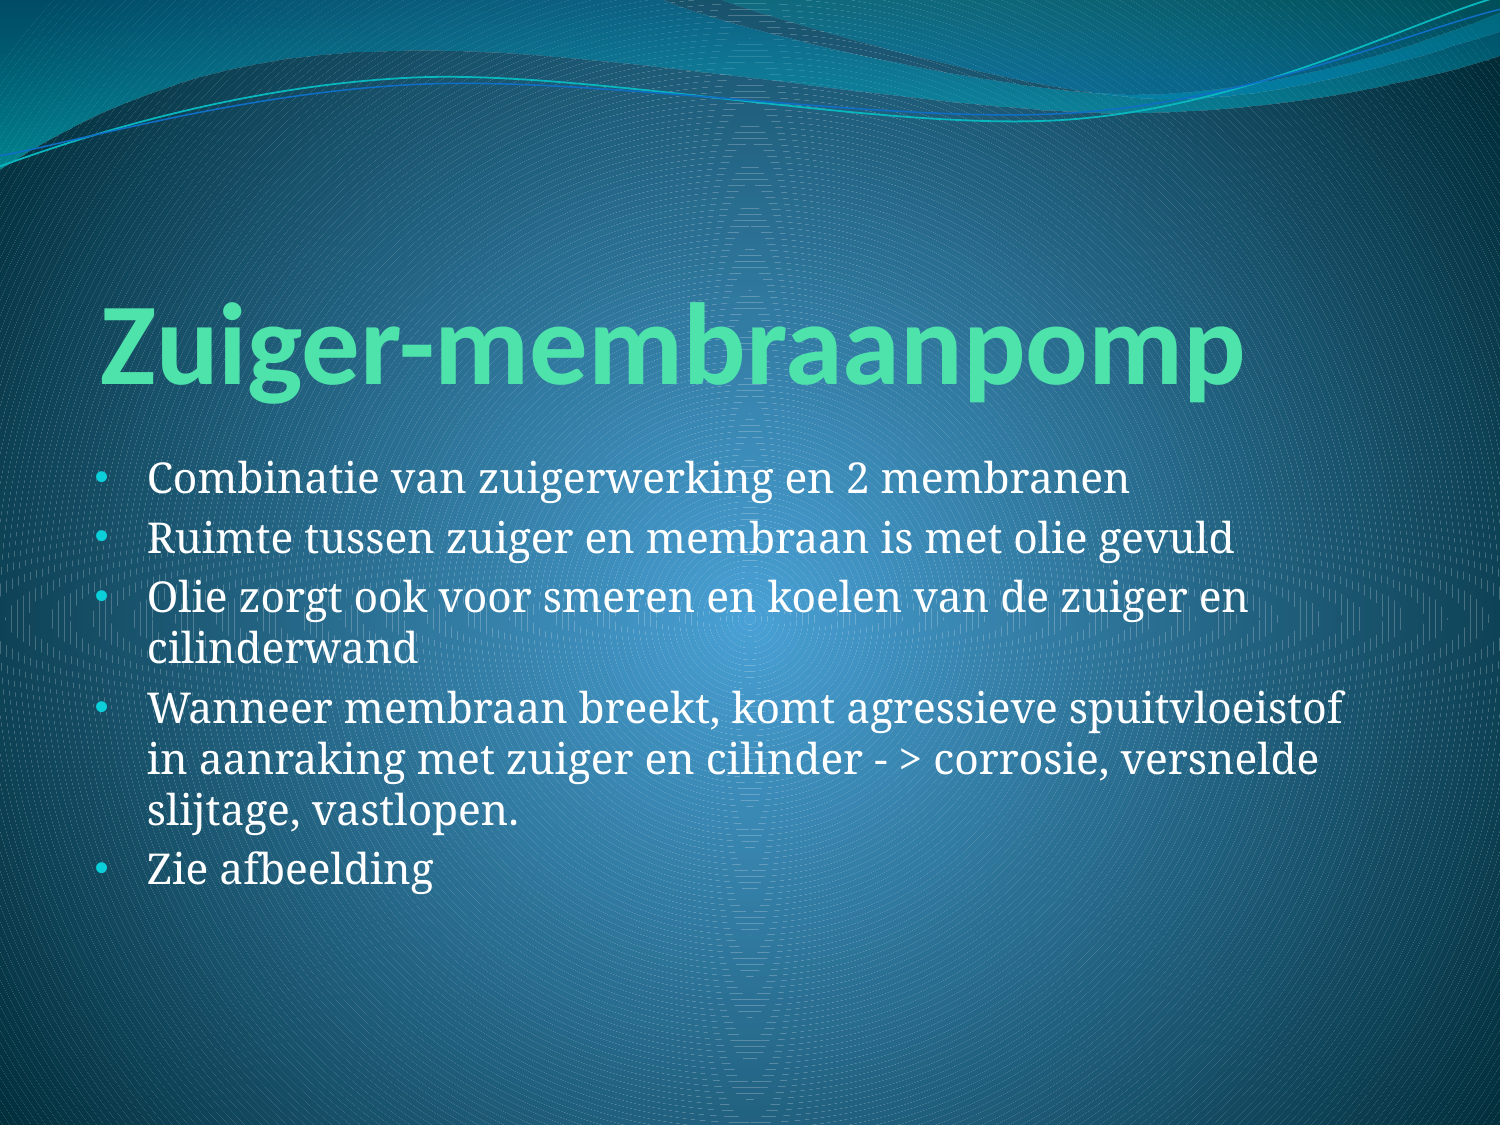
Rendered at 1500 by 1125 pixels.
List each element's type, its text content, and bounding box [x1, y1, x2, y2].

list Combinatie van zuigerwerking en 2 membranen Ruimte tussen zuiger en membraan is met olie gevuld Olie zorgt ook voor smeren en koelen van de zuiger en cilinderwand Wanneer membraan breekt, komt agressieve spuitvloeistof in aanraking met zuiger en cilinder - > corrosie, versnelde slijtage, vastlopen. Zie afbeelding [86, 443, 1362, 906]
title Zuiger-membraanpomp [100, 184, 1376, 408]
